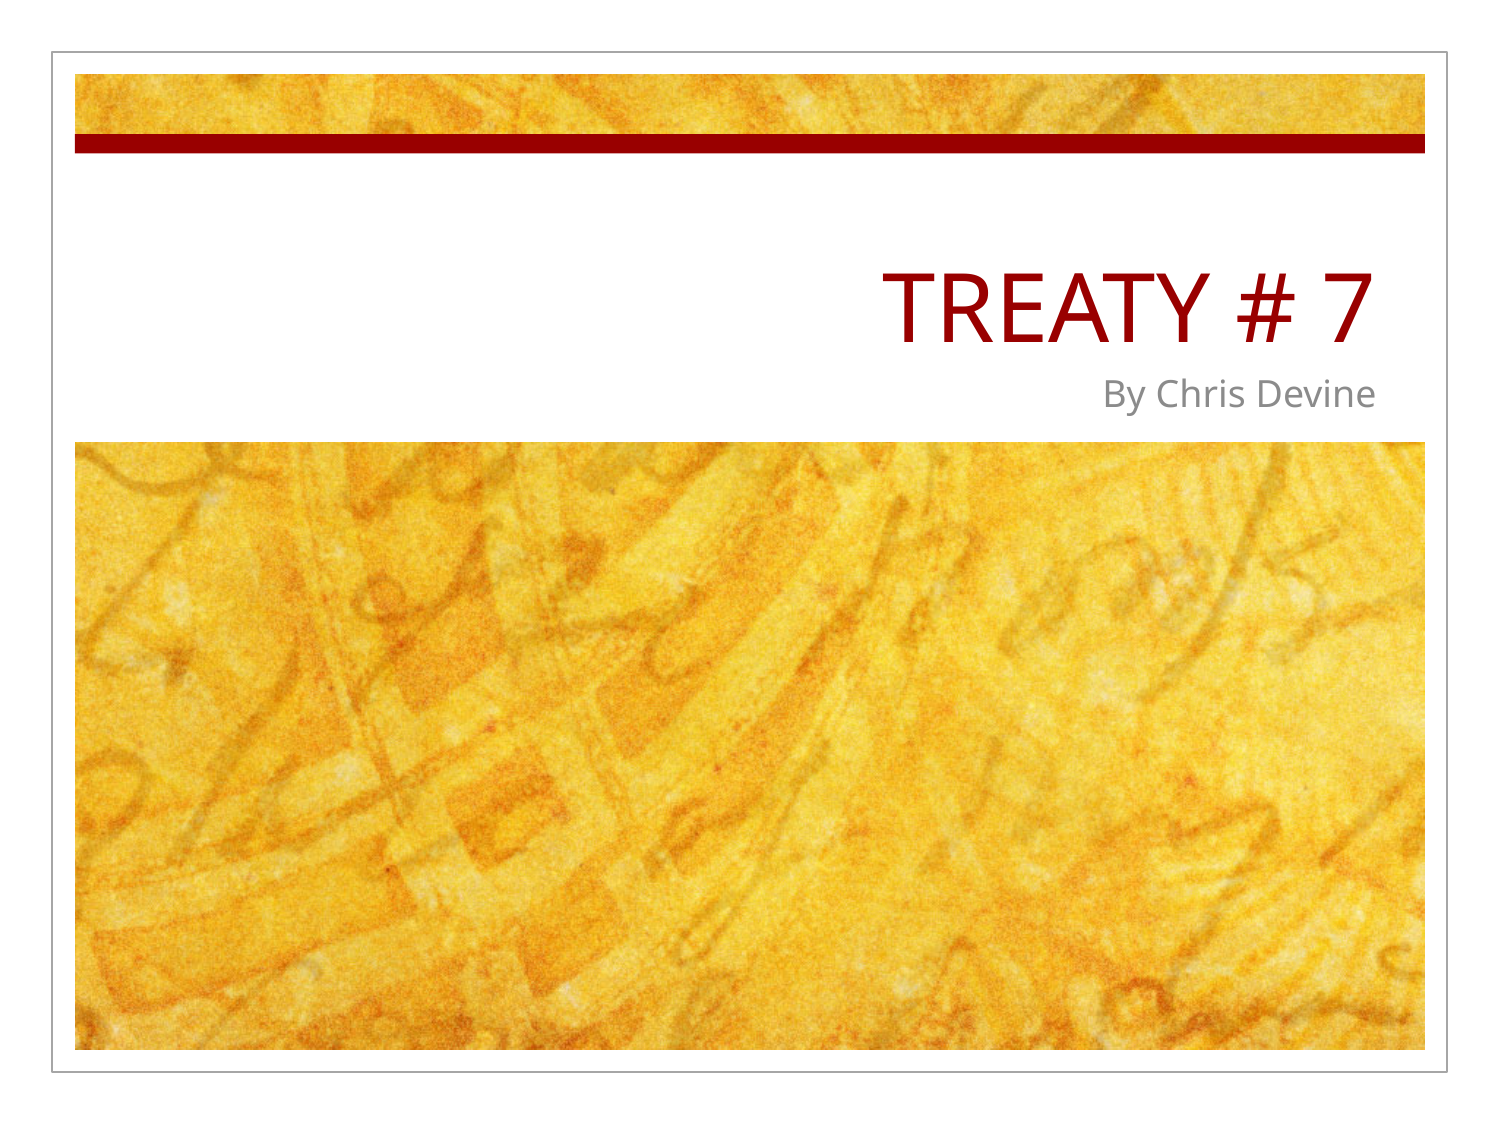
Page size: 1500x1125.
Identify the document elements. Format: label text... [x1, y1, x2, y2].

subtitle By Chris Devine [112, 362, 1392, 439]
picture [75, 442, 1425, 1050]
picture [75, 74, 1425, 134]
title TREATY # 7 [112, 158, 1392, 362]
